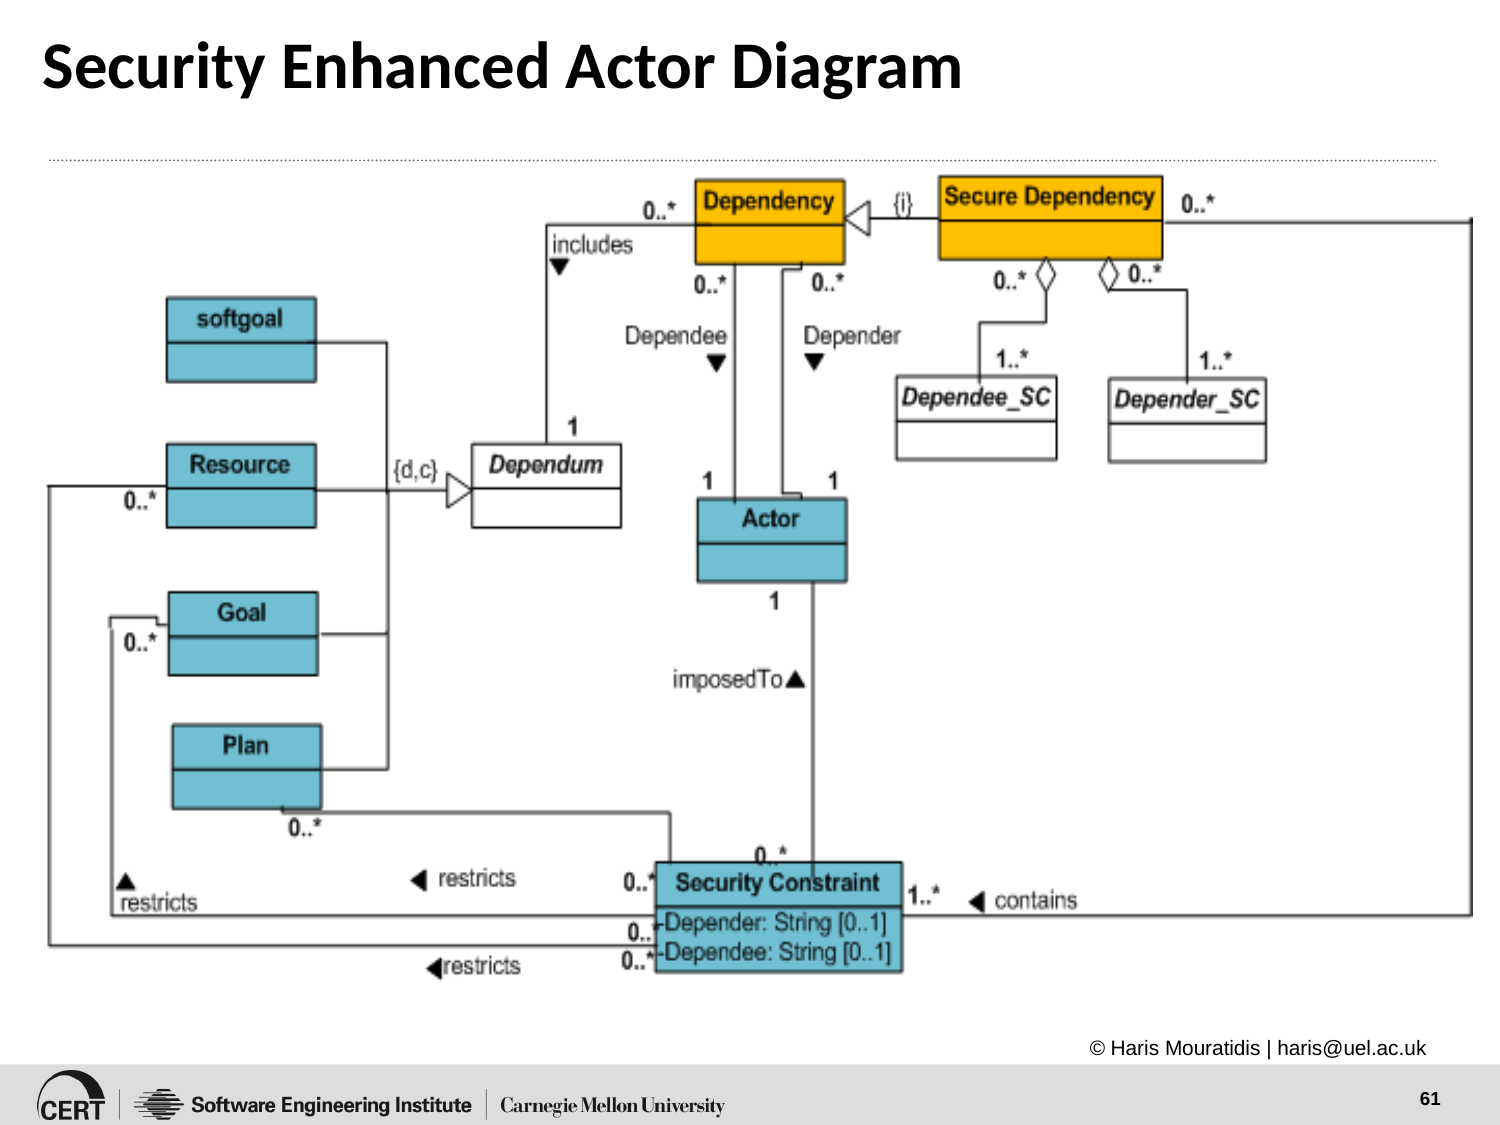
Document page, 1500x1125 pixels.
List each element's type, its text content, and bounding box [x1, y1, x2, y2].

picture [37, 1069, 725, 1122]
title Security Enhanced Actor Diagram [42, 37, 1434, 155]
text_box © Haris Mouratidis | haris@uel.ac.uk [1074, 1027, 1500, 1075]
picture [46, 174, 1473, 991]
